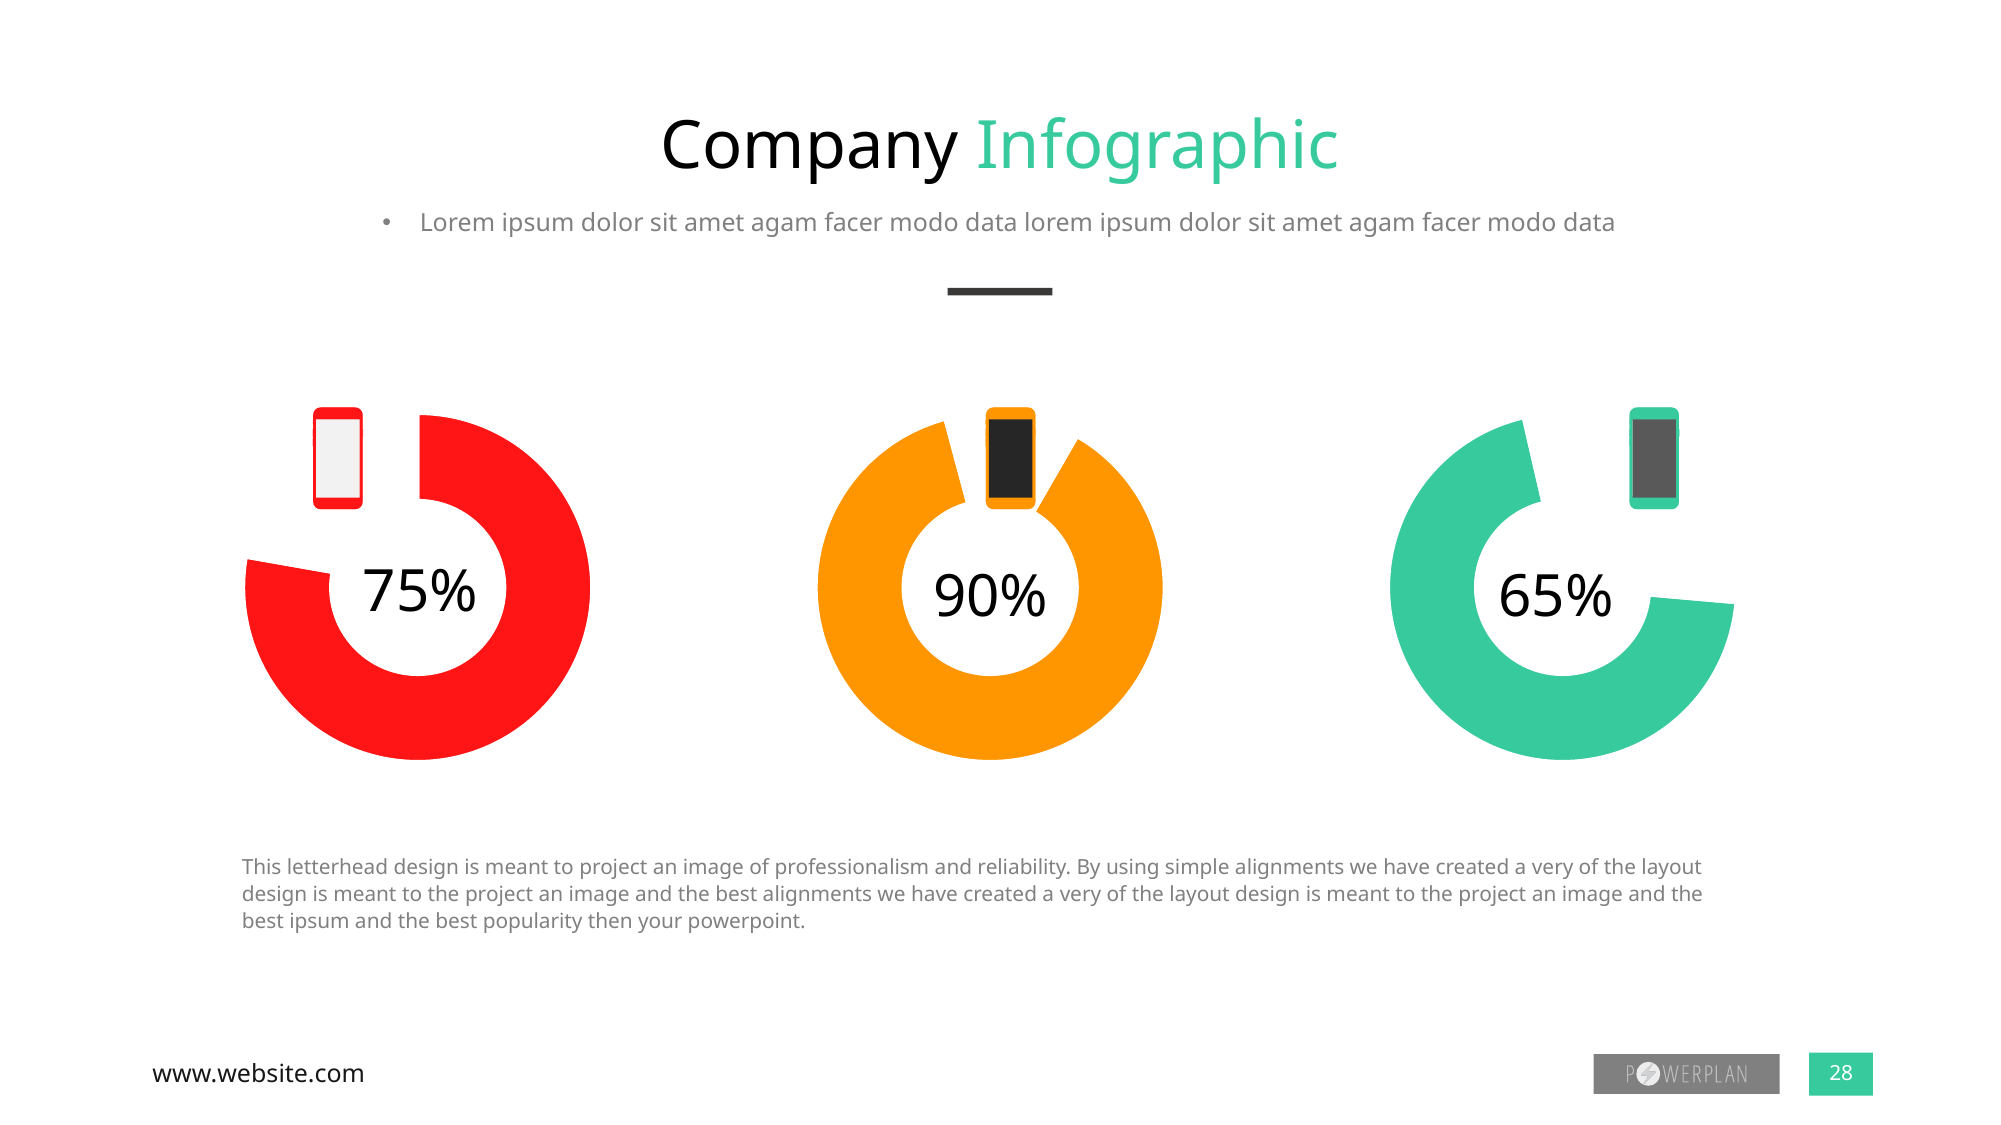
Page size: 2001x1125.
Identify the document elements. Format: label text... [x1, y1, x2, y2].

slide_number 28 [1809, 1052, 1873, 1096]
text_box This letterhead design is meant to project an image of professionalism and reliability. By using simple alignments we have created a very of the layout design is meant to the project an image and the best alignments we have created a very of the layout design is meant to the project an image and the best ipsum and the best popularity then your powerpoint. [241, 838, 1748, 945]
text_box [947, 287, 1053, 296]
slide_number www.website.com [137, 1042, 391, 1103]
list Lorem ipsum dolor sit amet agam facer modo data lorem ipsum dolor sit amet agam facer modo data [137, 202, 1863, 246]
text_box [241, 357, 1972, 774]
title Company Infographic [137, 96, 1863, 198]
